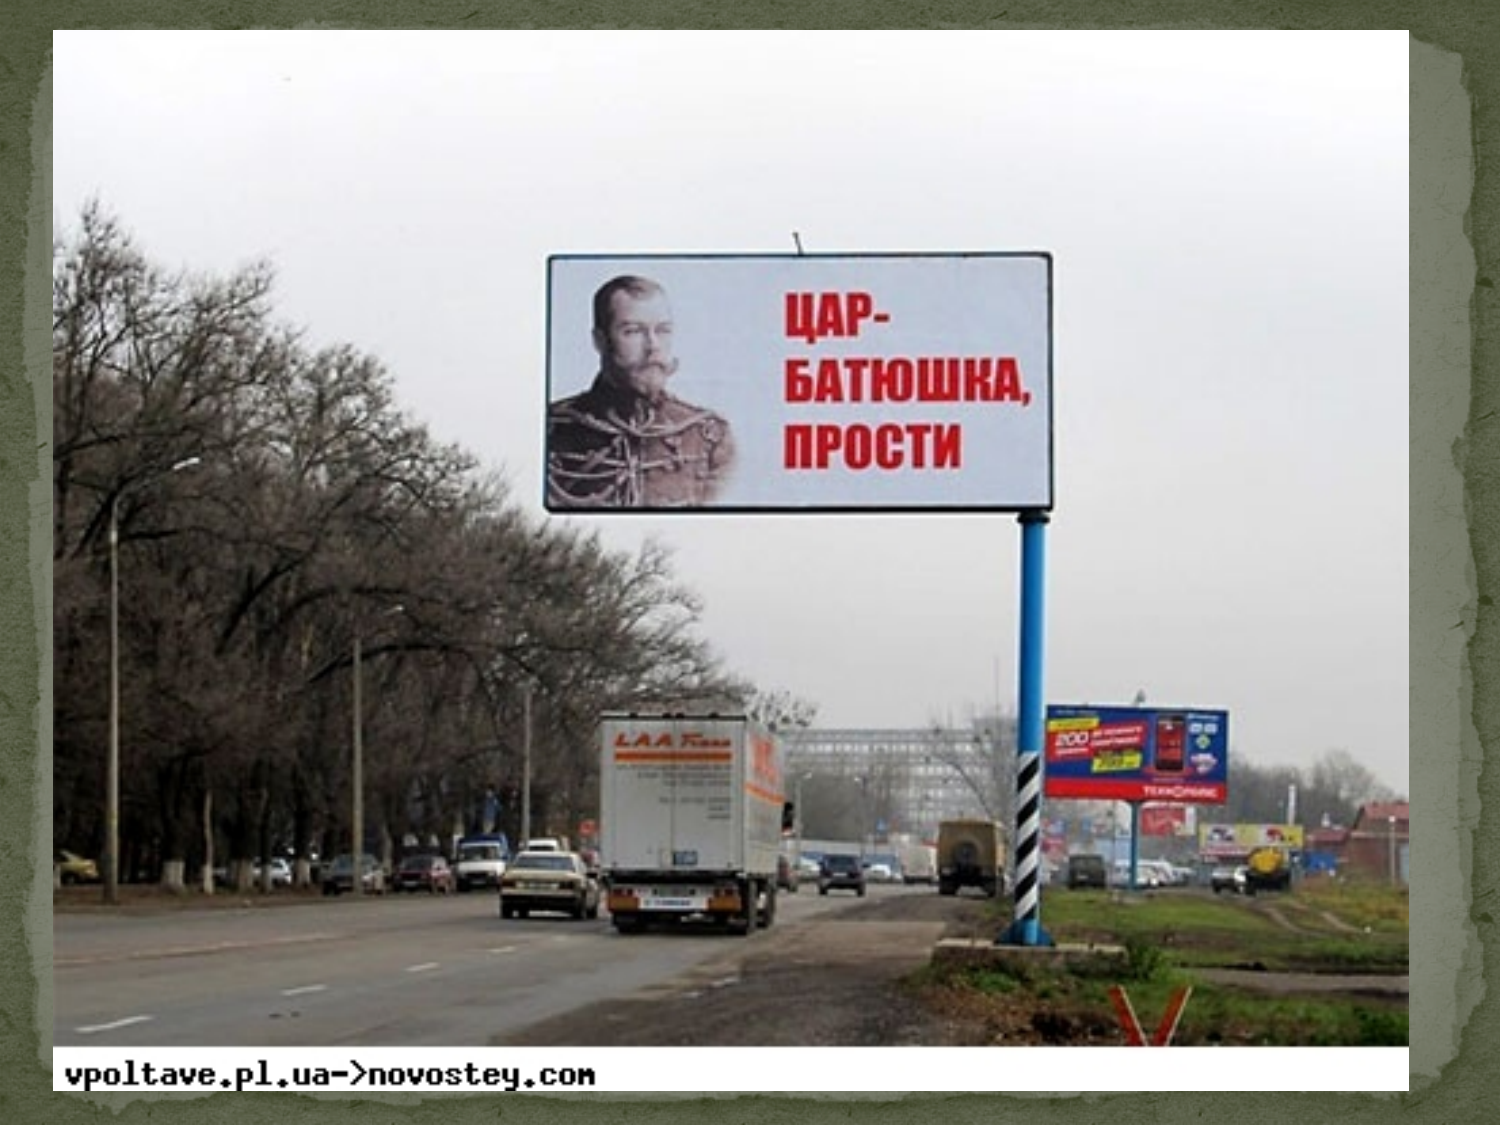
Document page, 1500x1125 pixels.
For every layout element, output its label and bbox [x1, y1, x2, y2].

list [57, 34, 1406, 1088]
